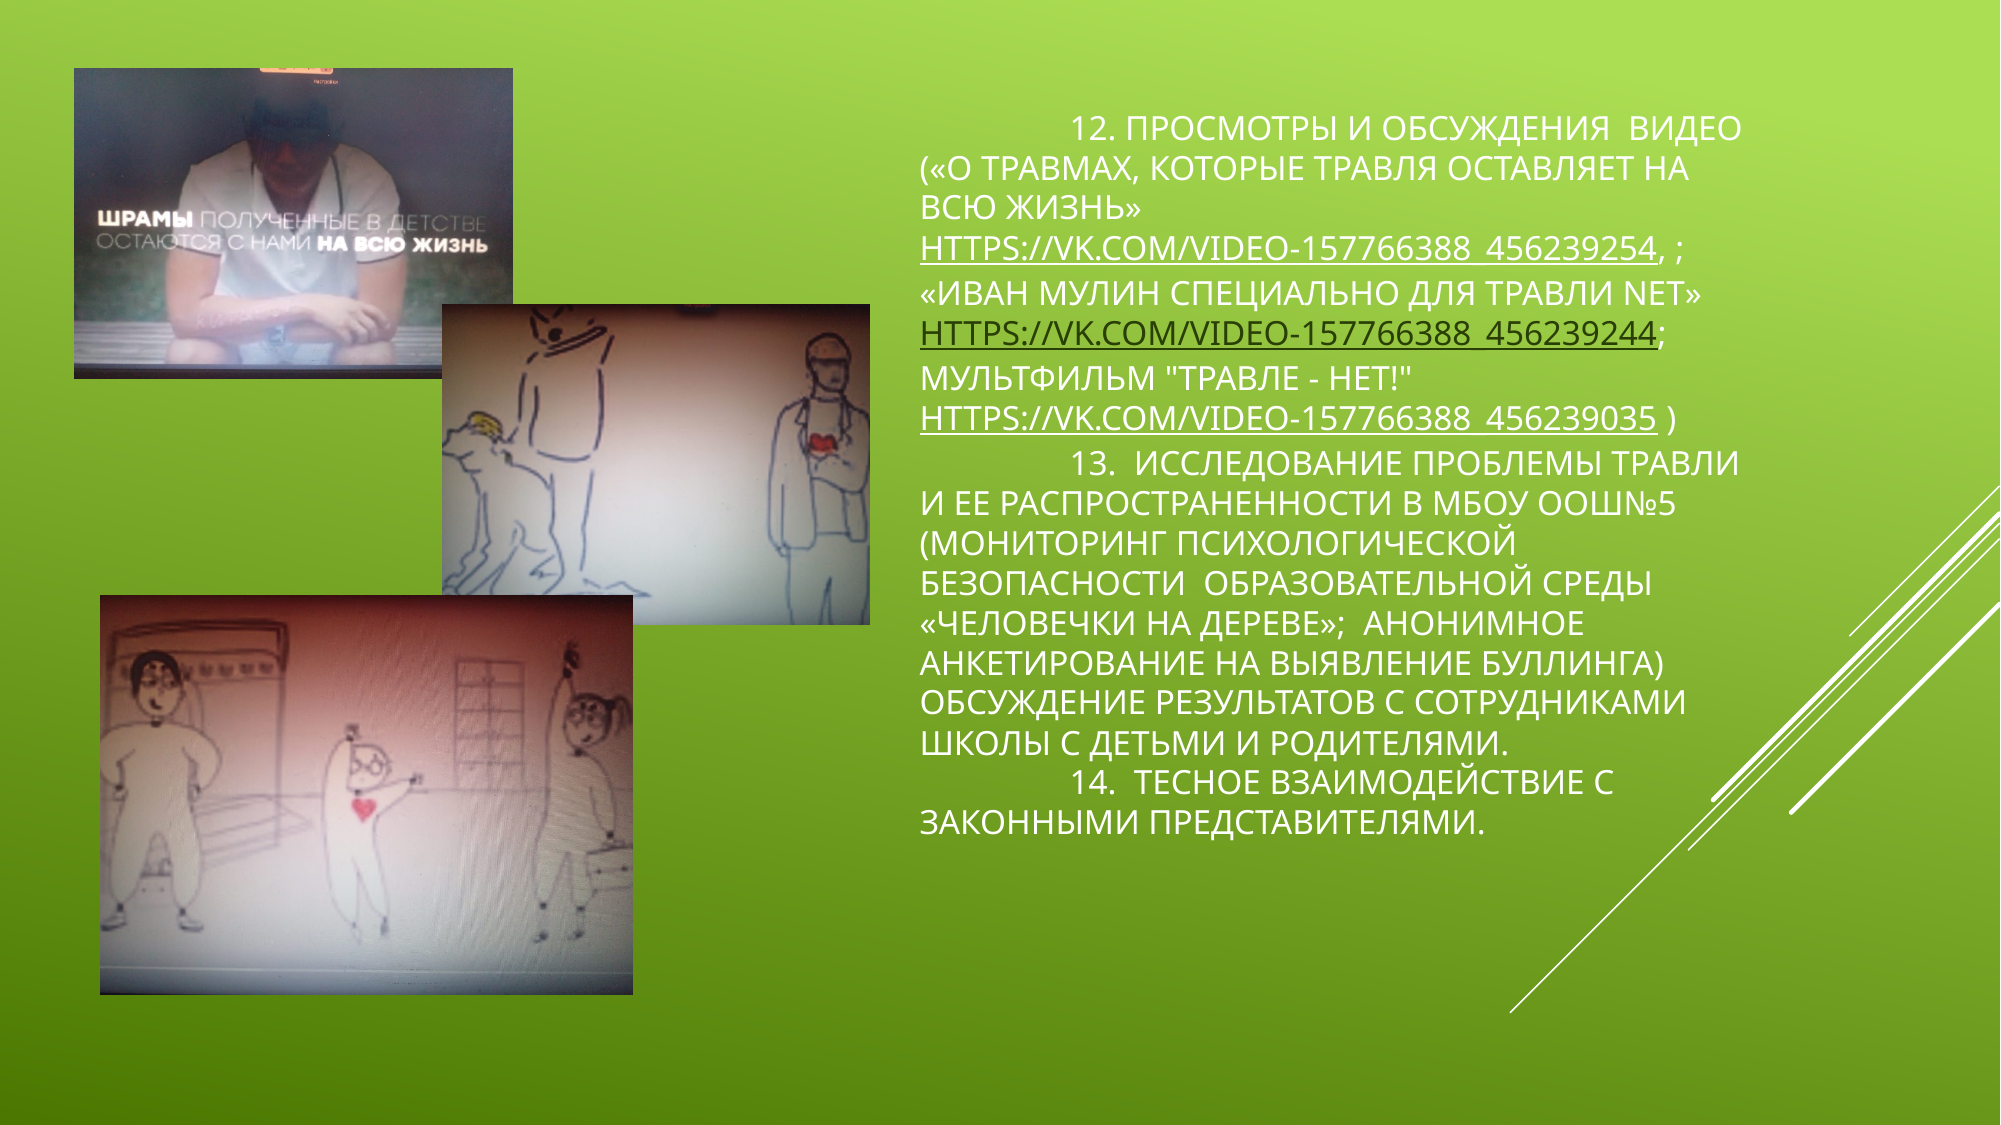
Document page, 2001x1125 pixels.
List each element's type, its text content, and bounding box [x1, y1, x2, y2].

picture [73, 68, 870, 995]
title 12. Просмотры и обсуждения видео («О травмах, которые травля оставляет на всю жизнь» https://vk.com/video-157766388_456239254, ; «Иван Мулин специально для Травли NET» https://vk.com/video-157766388_456239244; Мультфильм "Травле - НЕТ!" https://vk.com/video-157766388_456239035 ) 13. Исследование проблемы травли и ее распространенности в МБОУ ООШ№5 (мониторинг психологической безопасности образовательной среды «Человечки на дереве»; анонимное анкетирование на выявление буллинга) Обсуждение результатов с сотрудниками школы с детьми и родителями. 14. Тесное взаимодействие с законными представителями. [904, 237, 1763, 929]
